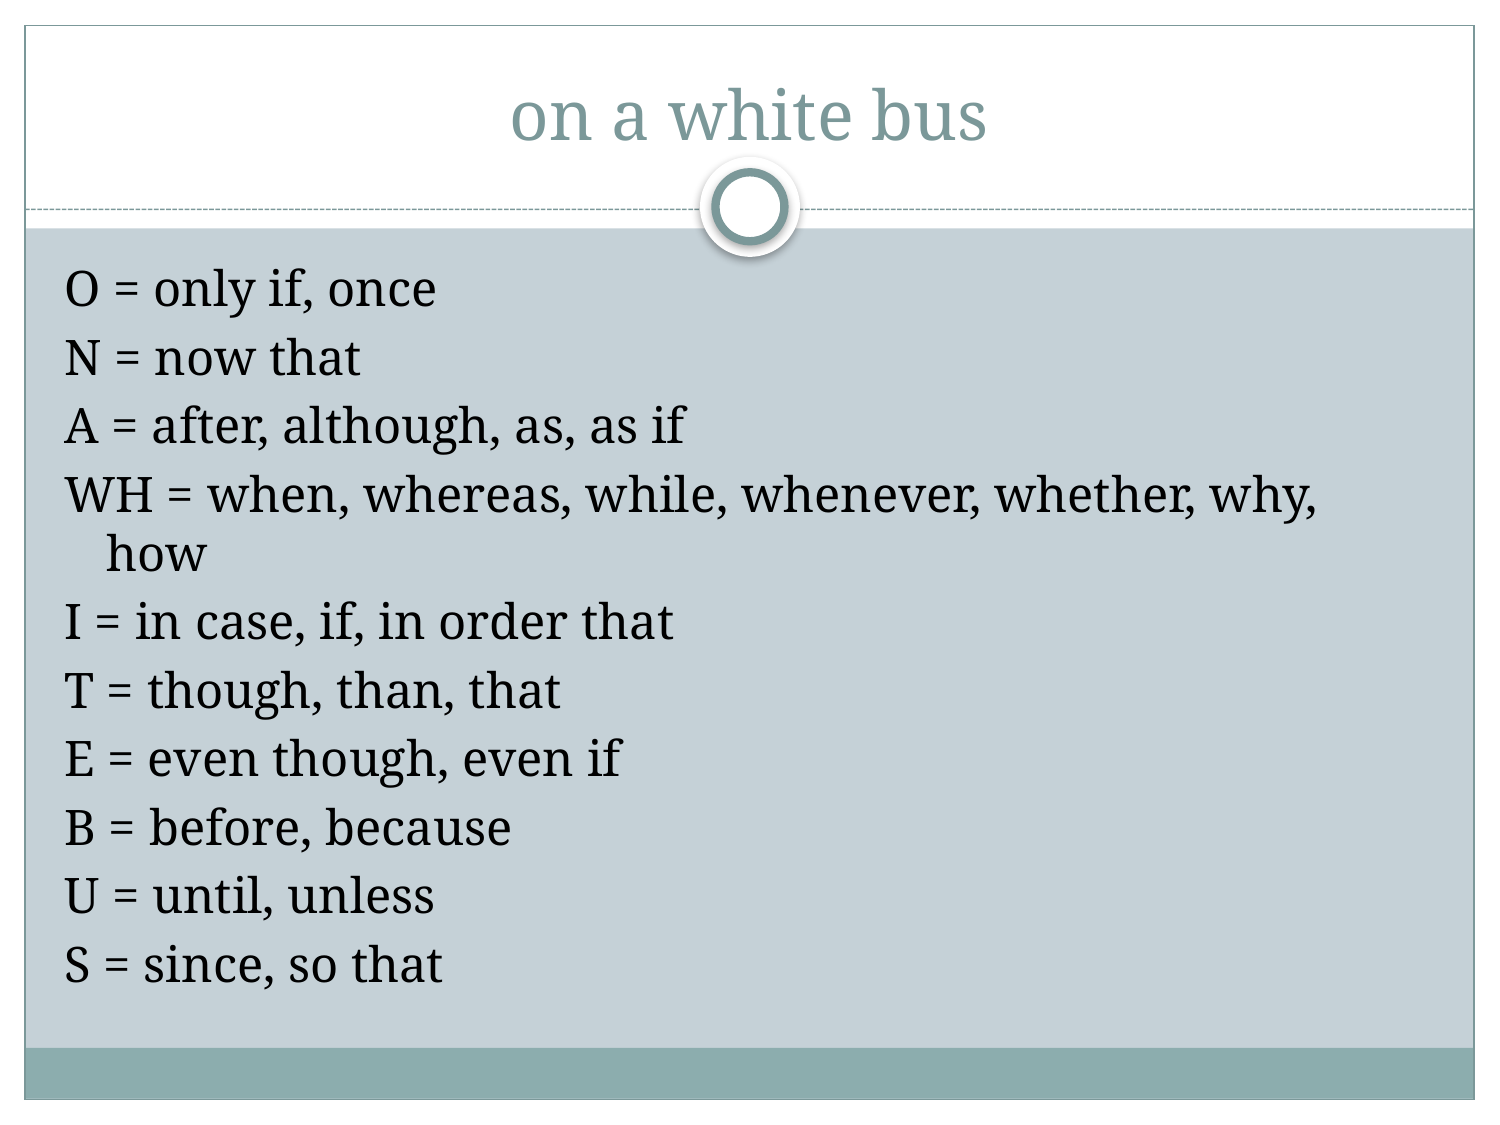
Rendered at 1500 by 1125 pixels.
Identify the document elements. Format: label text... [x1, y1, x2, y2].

title on a white bus [49, 37, 1450, 162]
list O = only if, once N = now that A = after, although, as, as if WH = when, whereas, while, whenever, whether, why, how I = in case, if, in order that T = though, than, that E = even though, even if B = before, because U = until, unless S = since, so that [49, 250, 1445, 1001]
